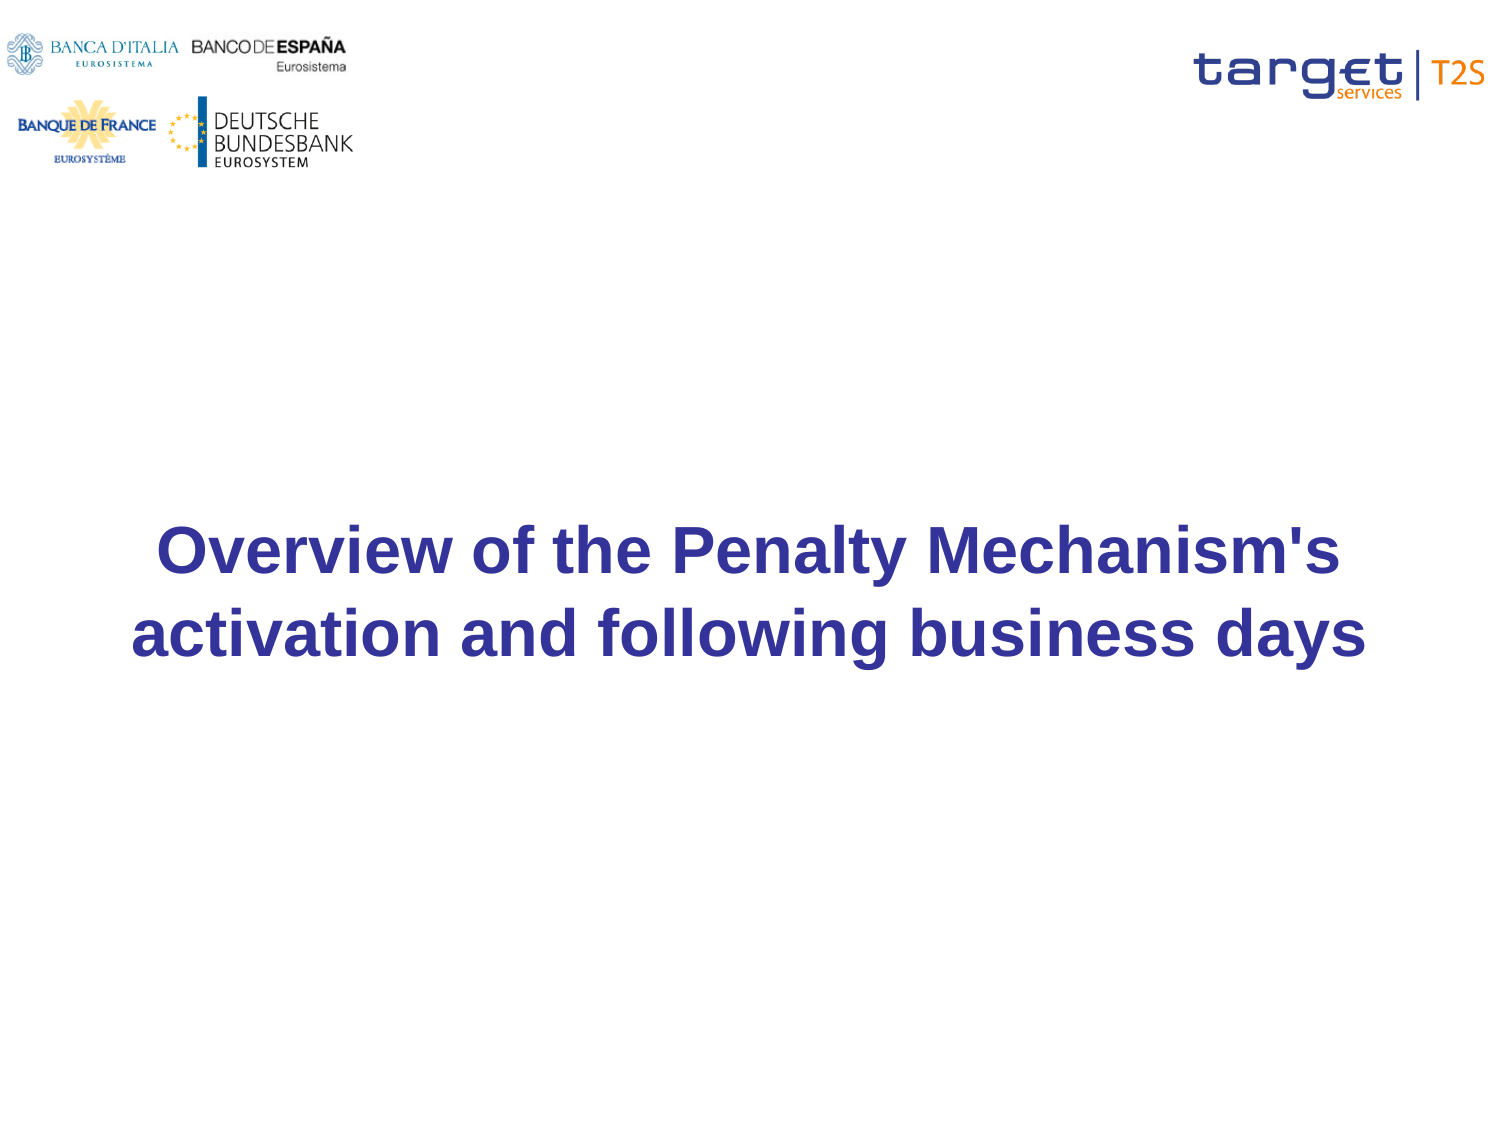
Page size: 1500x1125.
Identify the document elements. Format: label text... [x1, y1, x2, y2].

picture [5, 32, 180, 80]
picture [1163, 0, 1500, 153]
title Overview of the Penalty Mechanism's activation and following business days [112, 314, 1388, 776]
picture [5, 91, 361, 173]
picture [189, 32, 349, 76]
